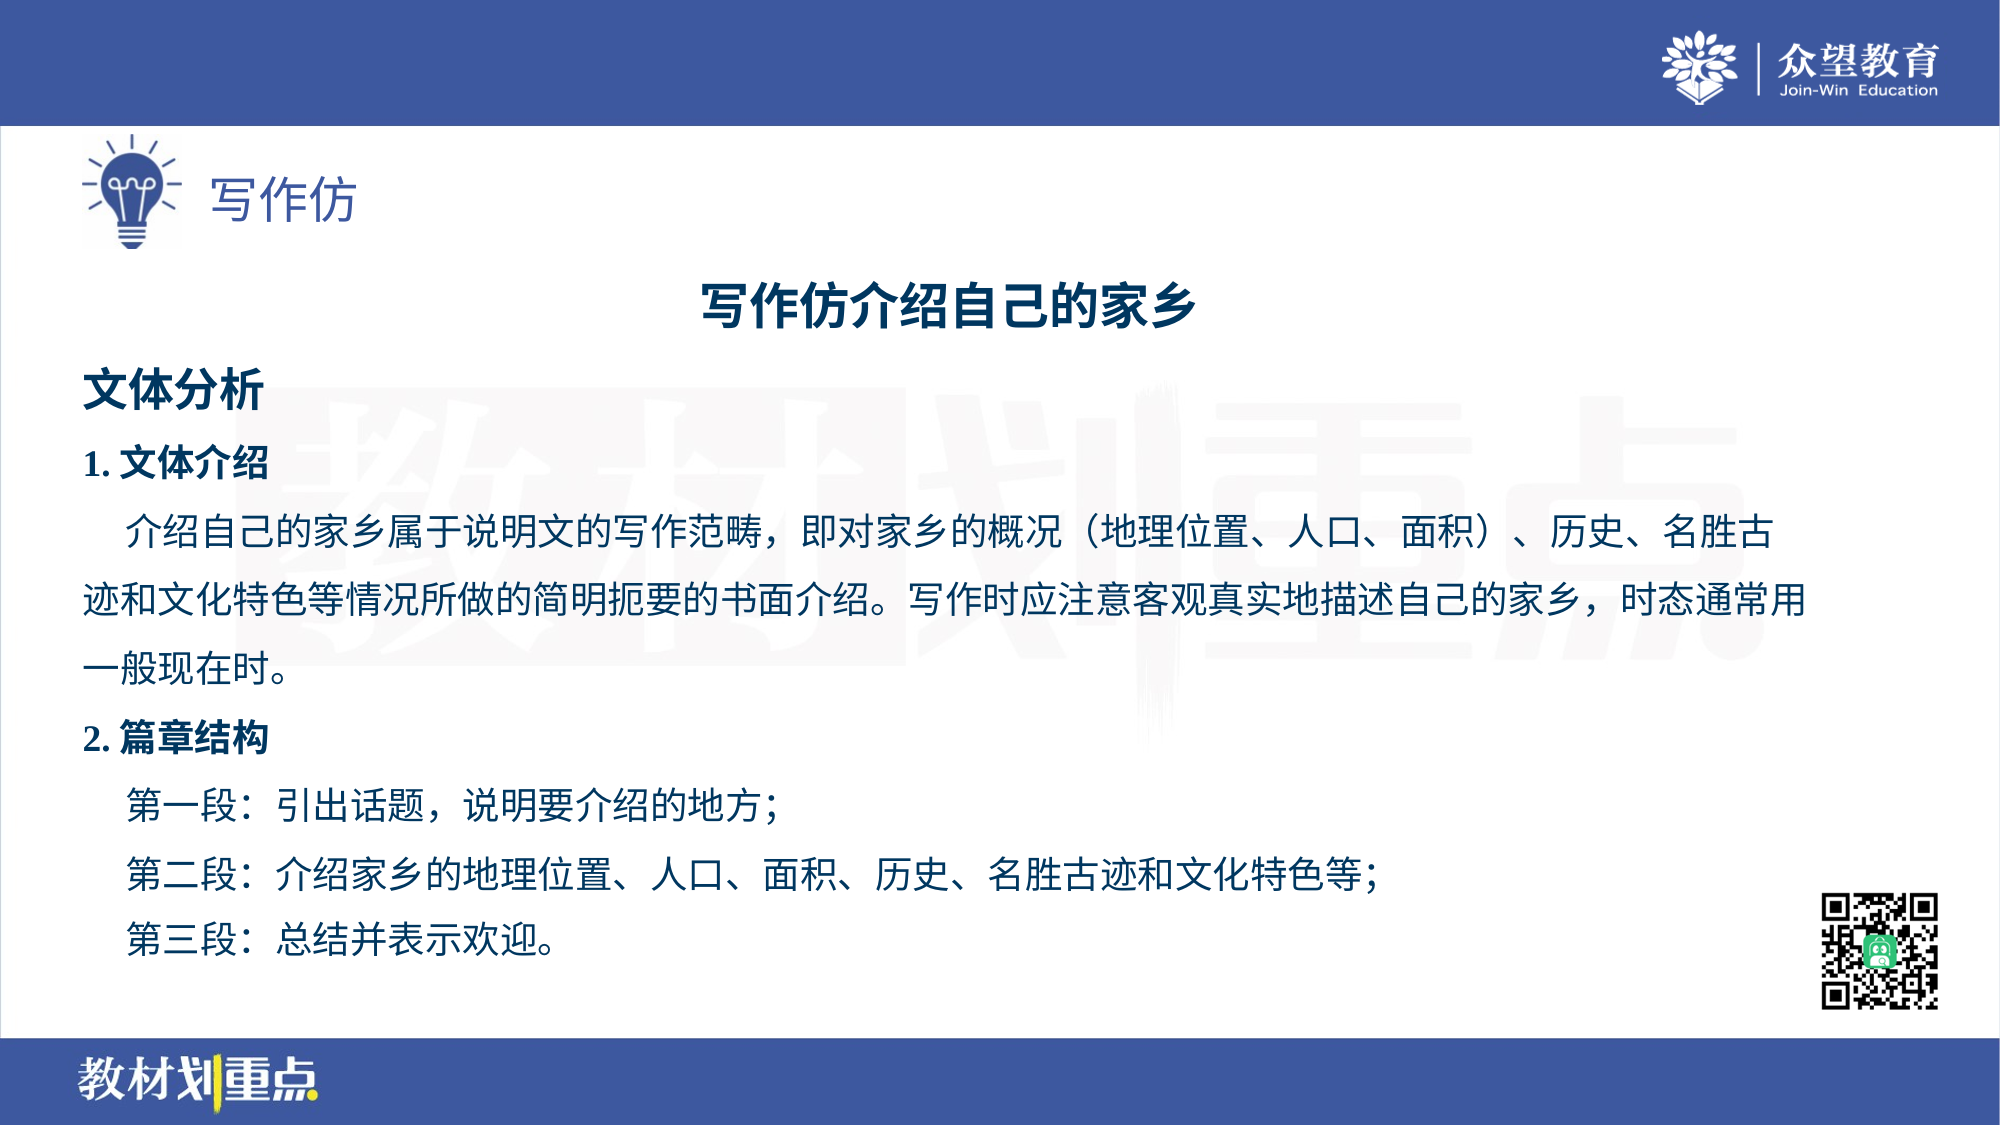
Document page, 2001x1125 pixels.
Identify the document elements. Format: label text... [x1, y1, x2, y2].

text_box 文体分析 [82, 334, 1817, 415]
text_box 1.文体介绍 介绍自己的家乡属于说明文的写作范畴，即对家乡的概况（地理位置、人口、面积）、历史、名胜古 迹和文化特色等情况所做的简明扼要的书面介绍。写作时应注意客观真实地描述自己的家乡，时态通常用 一般现在时。 2.篇章结构 第一段：引出话题，说明要介绍的地方； 第二段：介绍家乡的地理位置、人口、面积、历史、名胜古迹和文化特色等； 第三段：总结并表示欢迎。 [82, 415, 1817, 954]
text_box 写作仿介绍自己的家乡 [82, 247, 1817, 334]
picture [0, 0, 2000, 1125]
